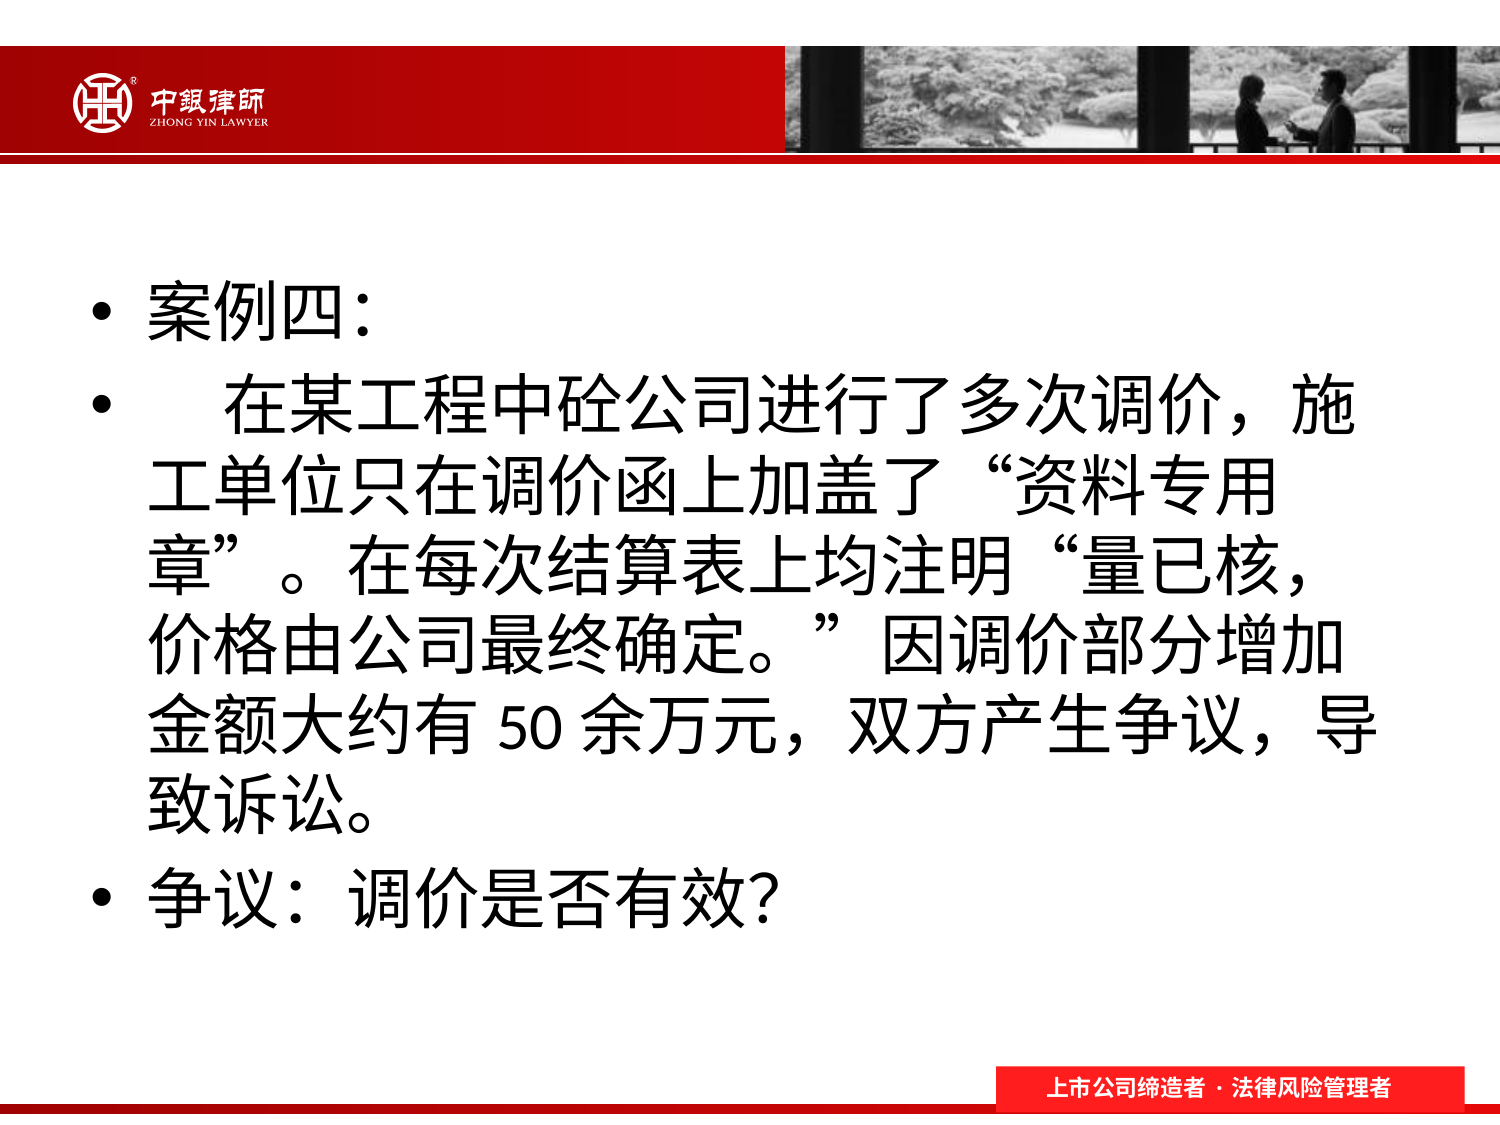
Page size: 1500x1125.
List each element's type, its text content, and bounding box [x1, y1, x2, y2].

list 案例四： 在某工程中砼公司进行了多次调价，施工单位只在调价函上加盖了“资料专用章”。在每次结算表上均注明“量已核，价格由公司最终确定。”因调价部分增加金额大约有50余万元，双方产生争议，导致诉讼。 争议：调价是否有效？ [75, 262, 1425, 1005]
picture [73, 73, 268, 133]
